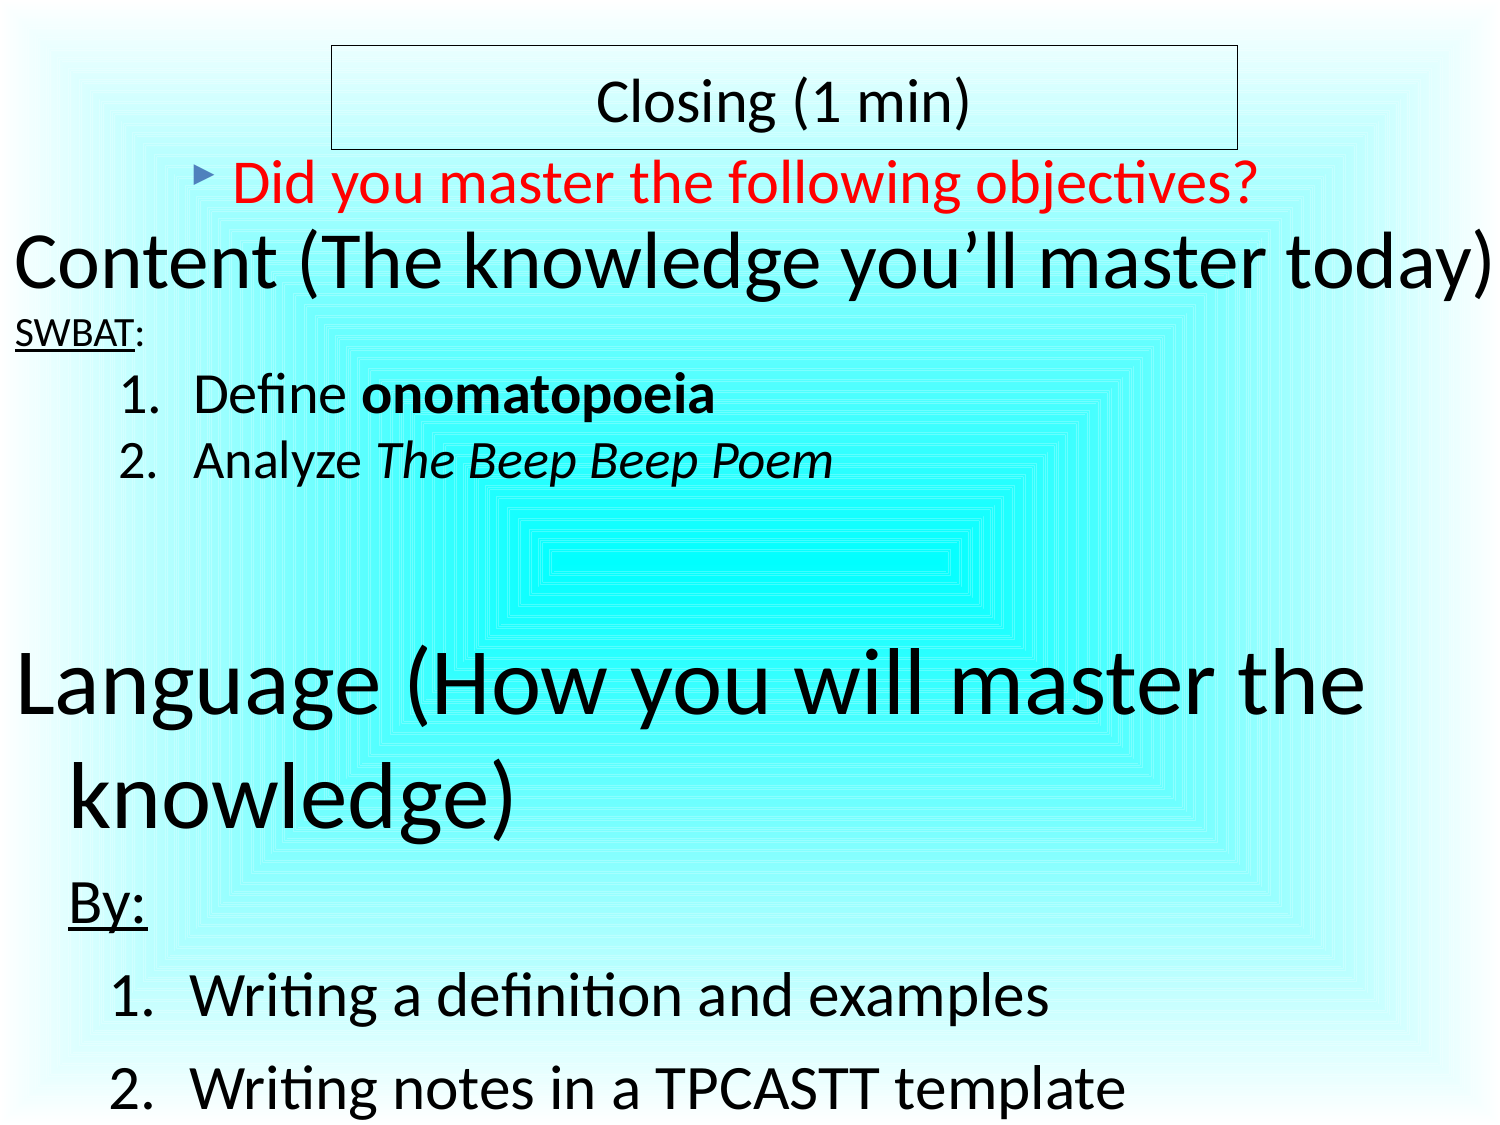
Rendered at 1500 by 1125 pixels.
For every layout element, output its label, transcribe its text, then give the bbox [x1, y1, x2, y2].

text_box Language (How you will master the knowledge) By: Writing a definition and examples Writing notes in a TPCASTT template [0, 623, 1500, 1125]
text_box Did you master the following objectives? [0, 134, 1434, 199]
title Closing (1 min) [331, 45, 1238, 134]
text_box Content (The knowledge you’ll master today) SWBAT: Define onomatopoeia Analyze The Beep Beep Poem [0, 199, 1500, 623]
